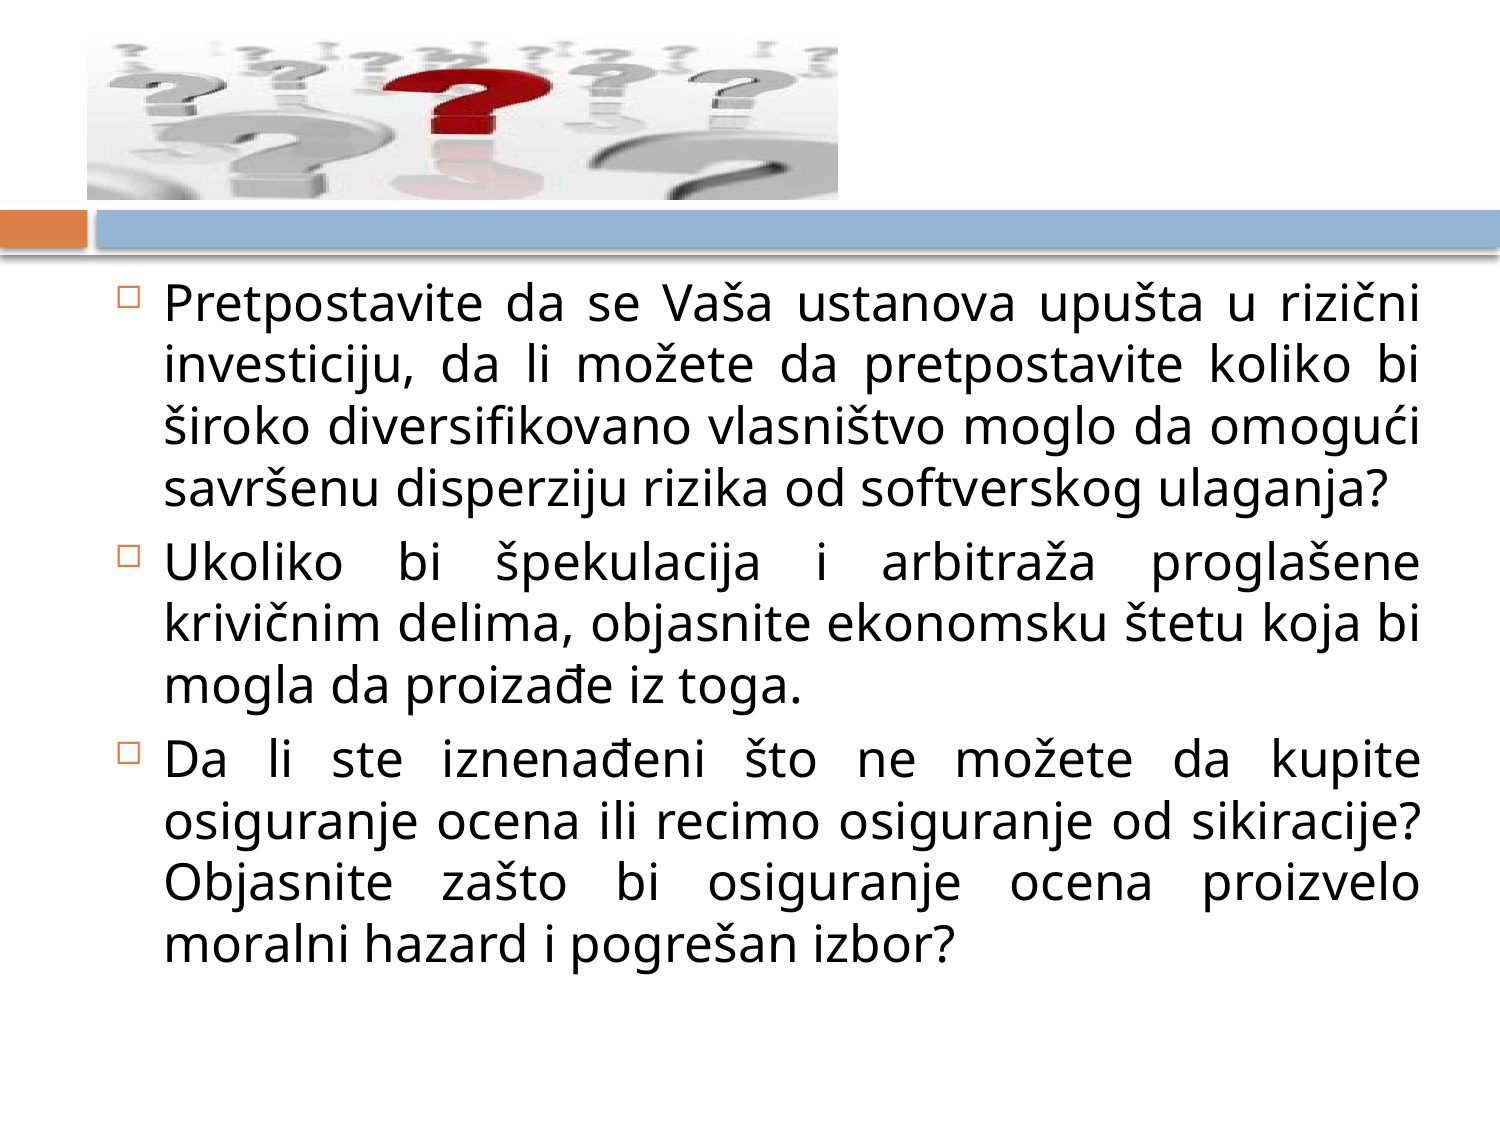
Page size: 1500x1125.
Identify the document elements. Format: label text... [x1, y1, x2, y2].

picture [87, 37, 838, 201]
list Pretpostavite da se Vaša ustanova upušta u rizični investiciju, da li možete da pretpostavite koliko bi široko diversifikovano vlasništvo moglo da omogući savršenu disperziju rizika od softverskog ulaganja? Ukoliko bi špekulacija i arbitraža proglašene krivičnim delima, objasnite ekonomsku štetu koja bi mogla da proizađe iz toga. Da li ste iznenađeni što ne možete da kupite osiguranje ocena ili recimo osiguranje od sikiracije? Objasnite zašto bi osiguranje ocena proizvelo moralni hazard i pogrešan izbor? [100, 262, 1438, 1000]
